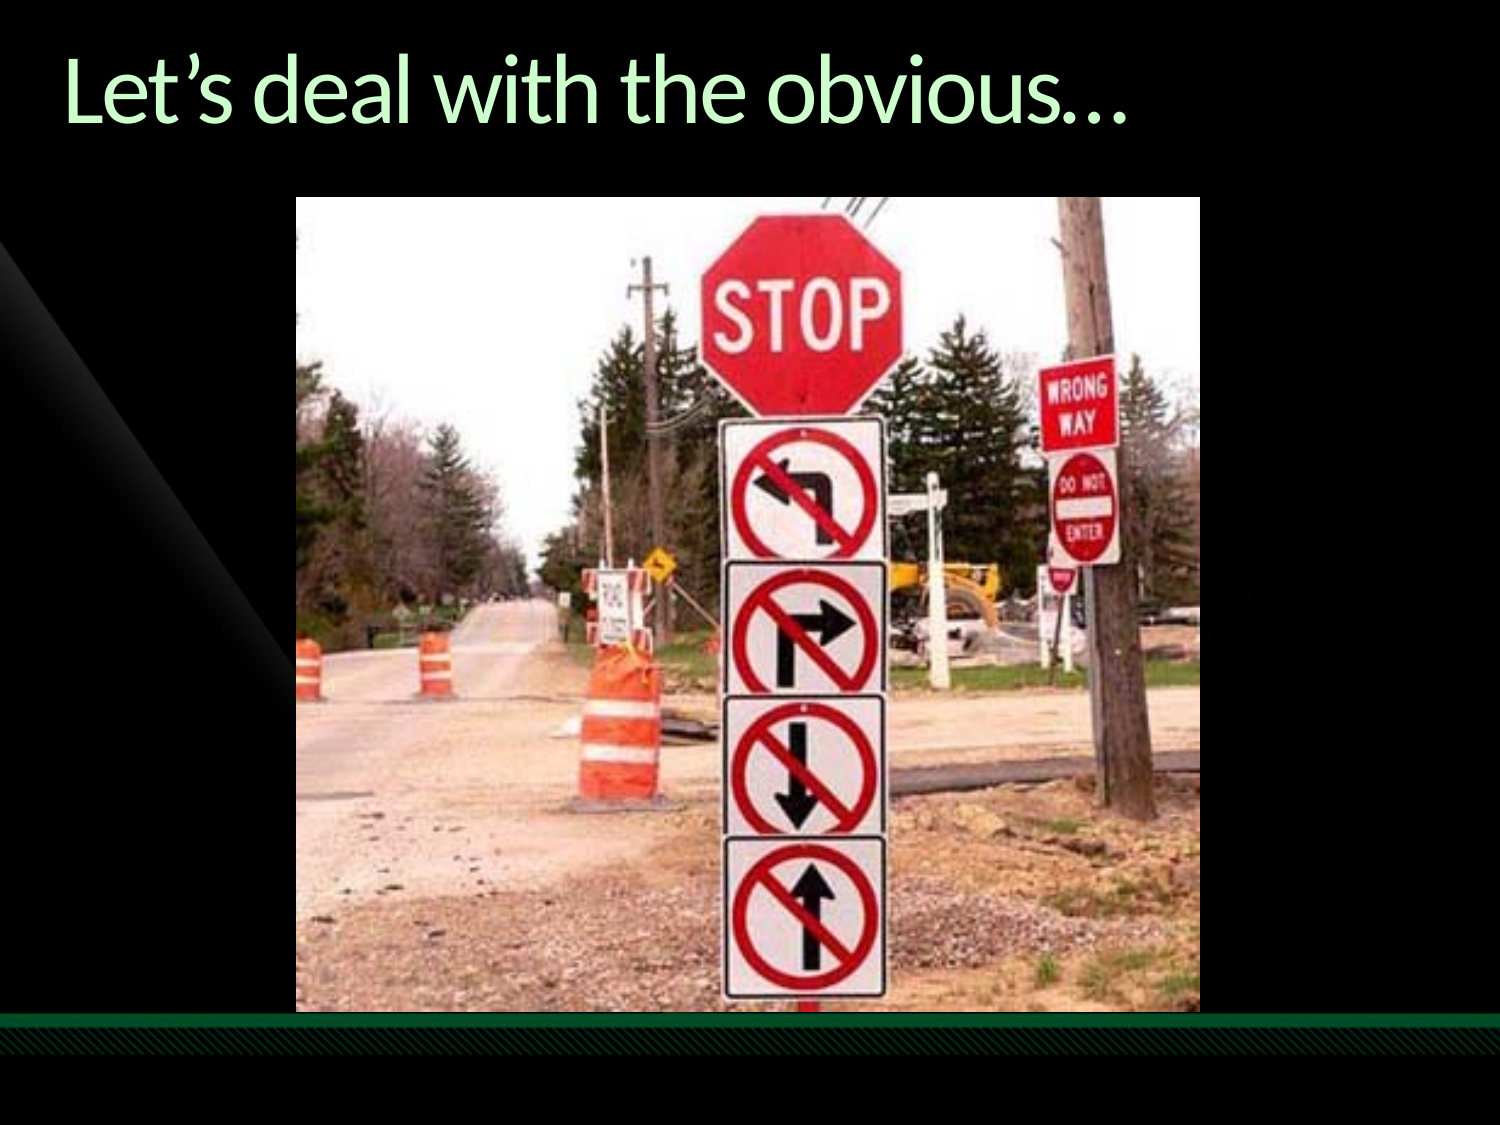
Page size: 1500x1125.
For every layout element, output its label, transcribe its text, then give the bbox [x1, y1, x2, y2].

title Let’s deal with the obvious… [62, 37, 1438, 147]
picture [0, 0, 1500, 1125]
